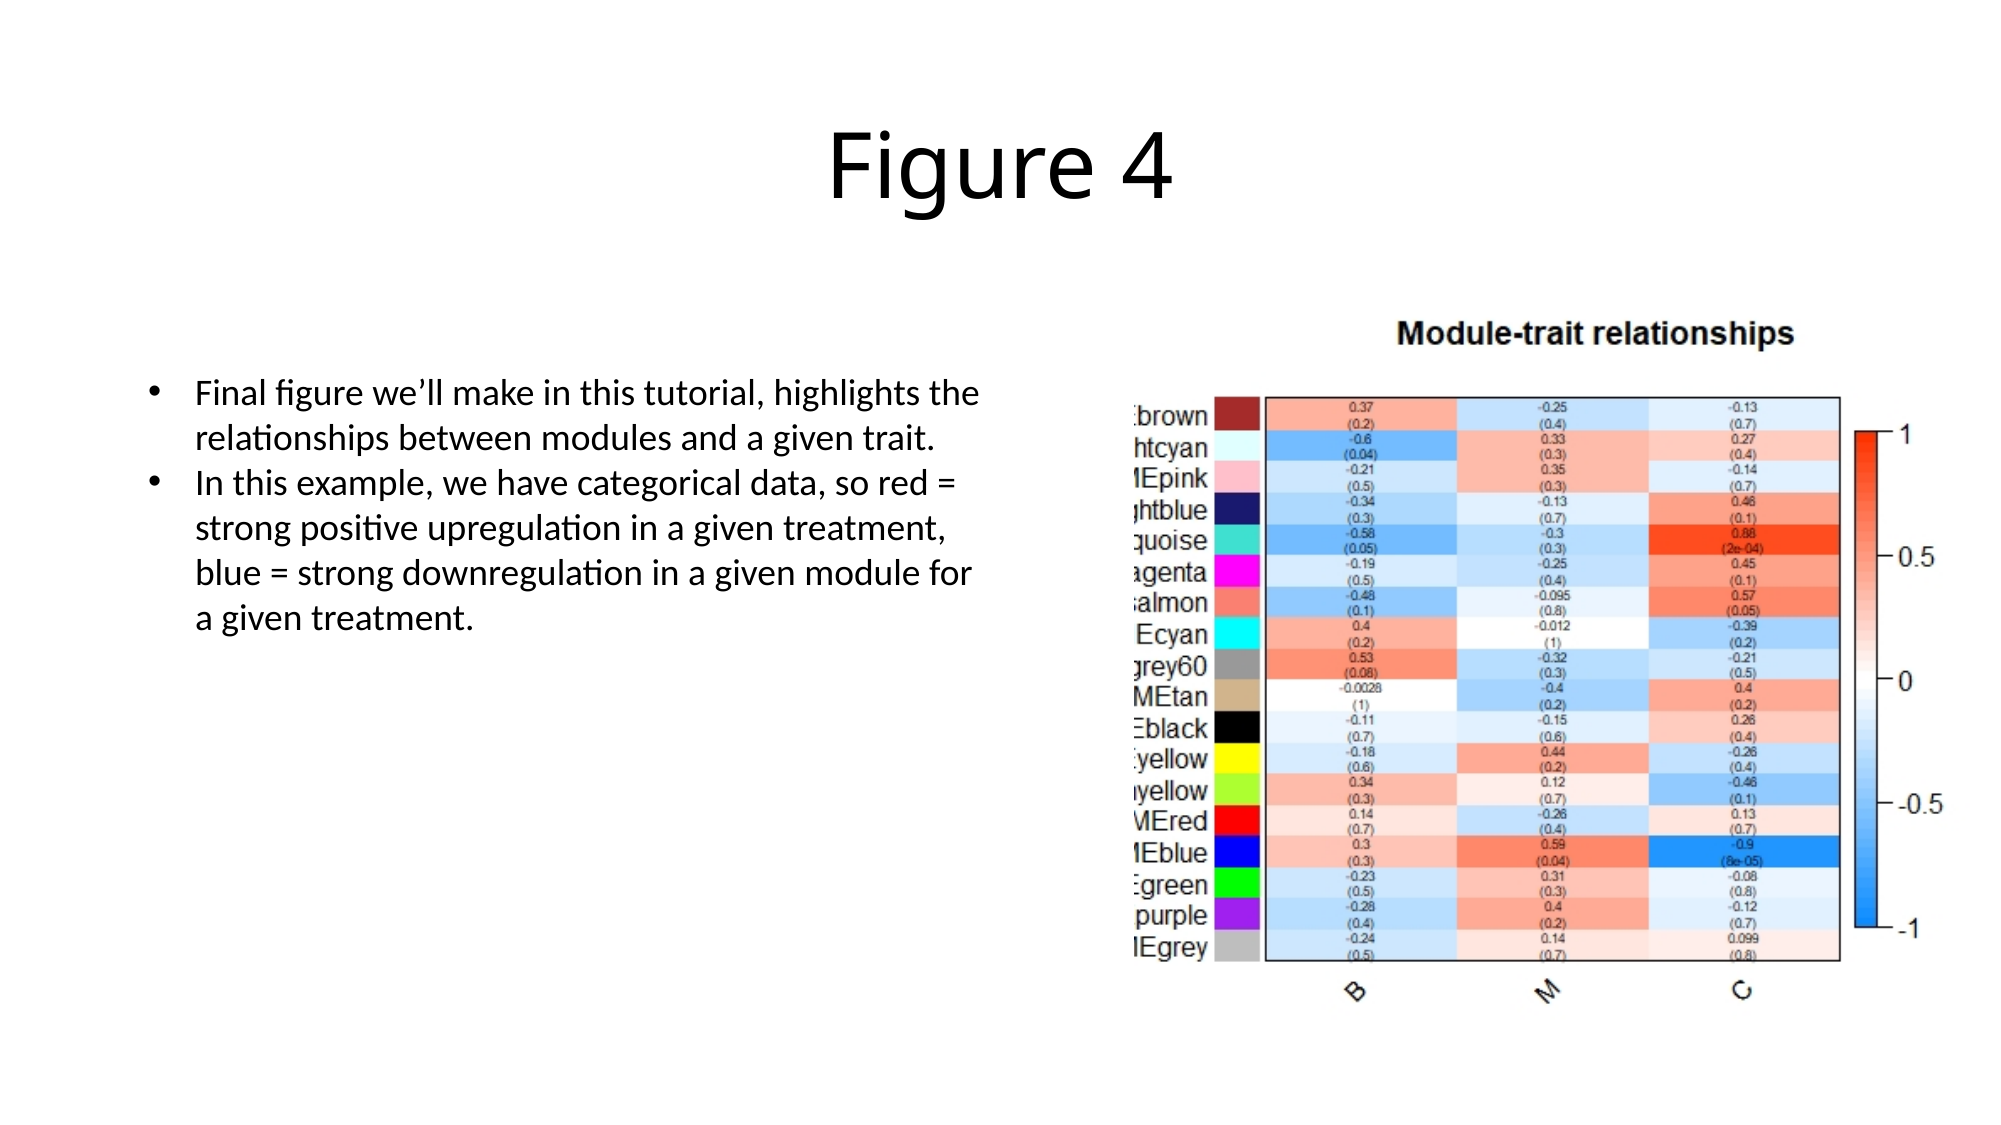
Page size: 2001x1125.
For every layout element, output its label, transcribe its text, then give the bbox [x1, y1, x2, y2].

title Figure 4 [137, 59, 1863, 278]
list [1134, 266, 1996, 1125]
text_box Final figure we’ll make in this tutorial, highlights the relationships between modules and a given trait. In this example, we have categorical data, so red = strong positive upregulation in a given treatment, blue = strong downregulation in a given module for a given treatment. [133, 360, 996, 691]
